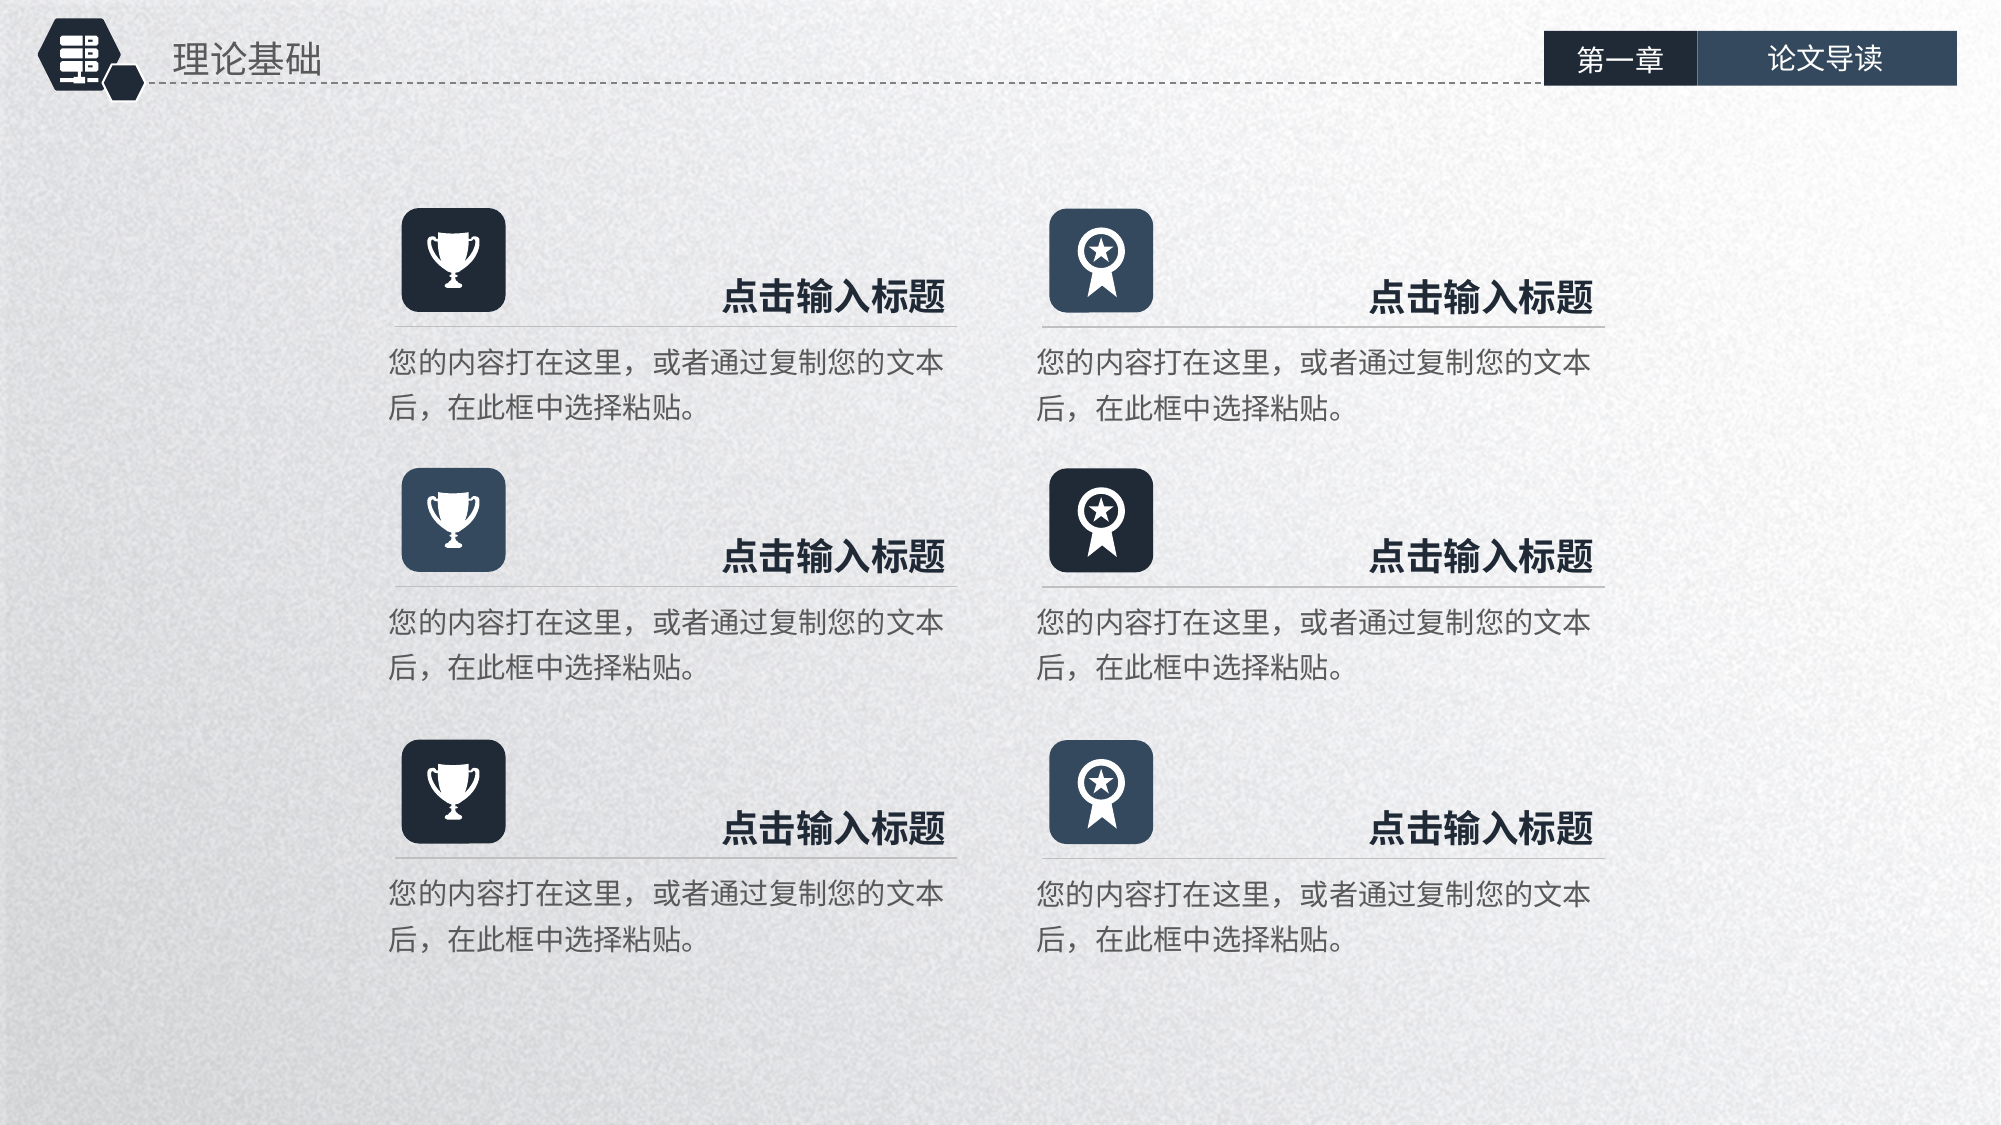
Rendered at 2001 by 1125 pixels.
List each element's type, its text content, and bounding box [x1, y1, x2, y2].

text_box 您的内容打在这里，或者通过复制您的文本后，在此框中选择粘贴。 [374, 326, 987, 432]
text_box [1544, 83, 1695, 88]
text_box [60, 48, 83, 59]
text_box [1695, 29, 1959, 88]
text_box 点击输入标题 [706, 525, 962, 586]
text_box [100, 62, 148, 104]
text_box [1047, 738, 1156, 847]
text_box [1047, 206, 1156, 315]
text_box 点击输入标题 [706, 265, 962, 326]
text_box 第一章 [1544, 36, 1698, 83]
text_box [60, 61, 86, 84]
text_box 您的内容打在这里，或者通过复制您的文本后，在此框中选择粘贴。 [1021, 858, 1634, 964]
text_box 您的内容打在这里，或者通过复制您的文本后，在此框中选择粘贴。 [1021, 326, 1634, 433]
text_box [60, 35, 83, 46]
text_box [1075, 756, 1128, 831]
text_box [427, 492, 480, 548]
text_box [85, 48, 99, 59]
text_box [399, 737, 508, 846]
text_box [1047, 466, 1156, 575]
text_box [87, 78, 99, 83]
text_box [37, 18, 121, 91]
text_box [1075, 225, 1128, 299]
text_box 点击输入标题 [706, 797, 962, 857]
text_box 点击输入标题 [1354, 266, 1609, 326]
text_box [427, 763, 480, 820]
text_box 点击输入标题 [1354, 797, 1609, 858]
text_box [399, 205, 508, 315]
text_box [427, 232, 480, 288]
text_box 您的内容打在这里，或者通过复制您的文本后，在此框中选择粘贴。 [374, 586, 987, 692]
text_box [1075, 485, 1128, 559]
text_box [85, 61, 99, 72]
text_box 点击输入标题 [1354, 525, 1609, 586]
text_box 您的内容打在这里，或者通过复制您的文本后，在此框中选择粘贴。 [374, 857, 987, 964]
text_box [85, 35, 99, 46]
text_box [1542, 29, 1695, 82]
text_box 理论基础 [161, 30, 469, 82]
text_box [399, 465, 508, 574]
text_box 论文导读 [1695, 34, 1956, 82]
picture [0, 0, 2001, 1125]
text_box 您的内容打在这里，或者通过复制您的文本后，在此框中选择粘贴。 [1021, 586, 1634, 693]
